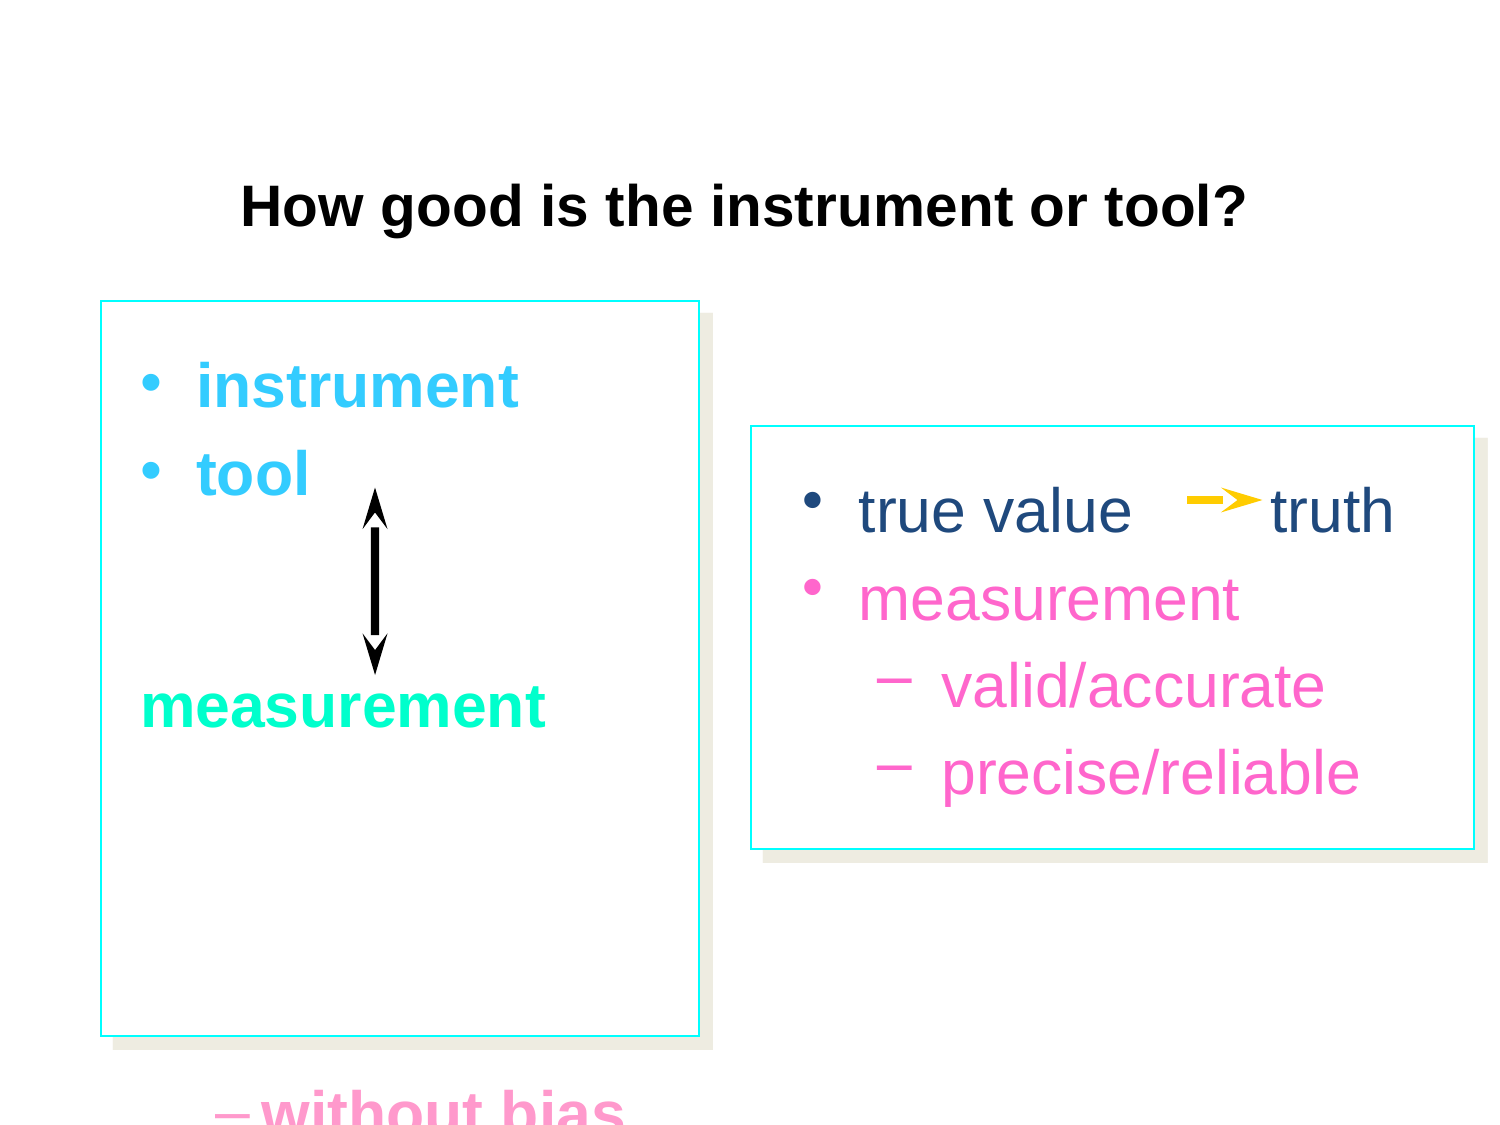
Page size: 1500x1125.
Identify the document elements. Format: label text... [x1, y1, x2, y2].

text_box [101, 301, 699, 1037]
text_box [368, 654, 382, 676]
text_box [1241, 493, 1263, 507]
list instrument tool measurement without bias or error minimize bias [125, 337, 688, 1038]
text_box [368, 487, 382, 509]
text_box [751, 426, 1474, 849]
text_box true value truth measurement valid/accurate precise/reliable [787, 462, 1500, 850]
title How good is the instrument or tool? [137, 137, 1375, 250]
